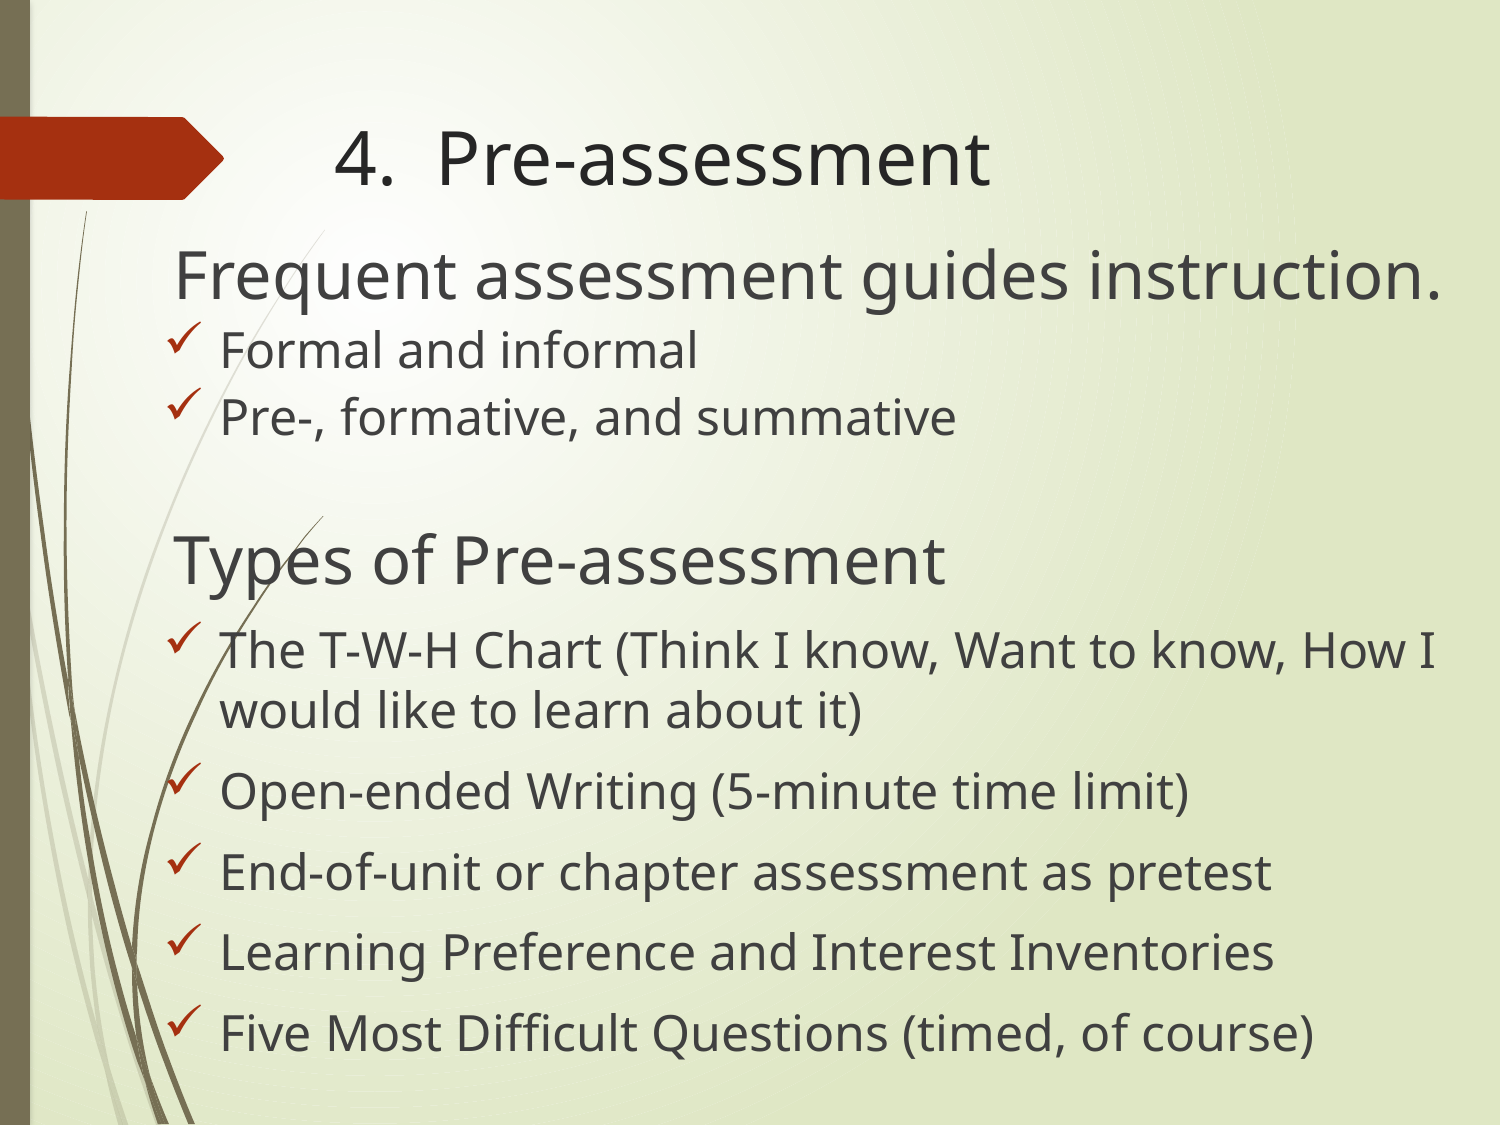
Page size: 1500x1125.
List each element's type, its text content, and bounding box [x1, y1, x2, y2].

list Frequent assessment guides instruction. Formal and informal Pre-, formative, and summative Types of Pre-assessment The T-W-H Chart (Think I know, Want to know, How I would like to learn about it) Open-ended Writing (5-minute time limit) End-of-unit or chapter assessment as pretest Learning Preference and Interest Inventories Five Most Difficult Questions (timed, of course) [148, 224, 1499, 1075]
title 4. Pre-assessment [319, 102, 1400, 224]
